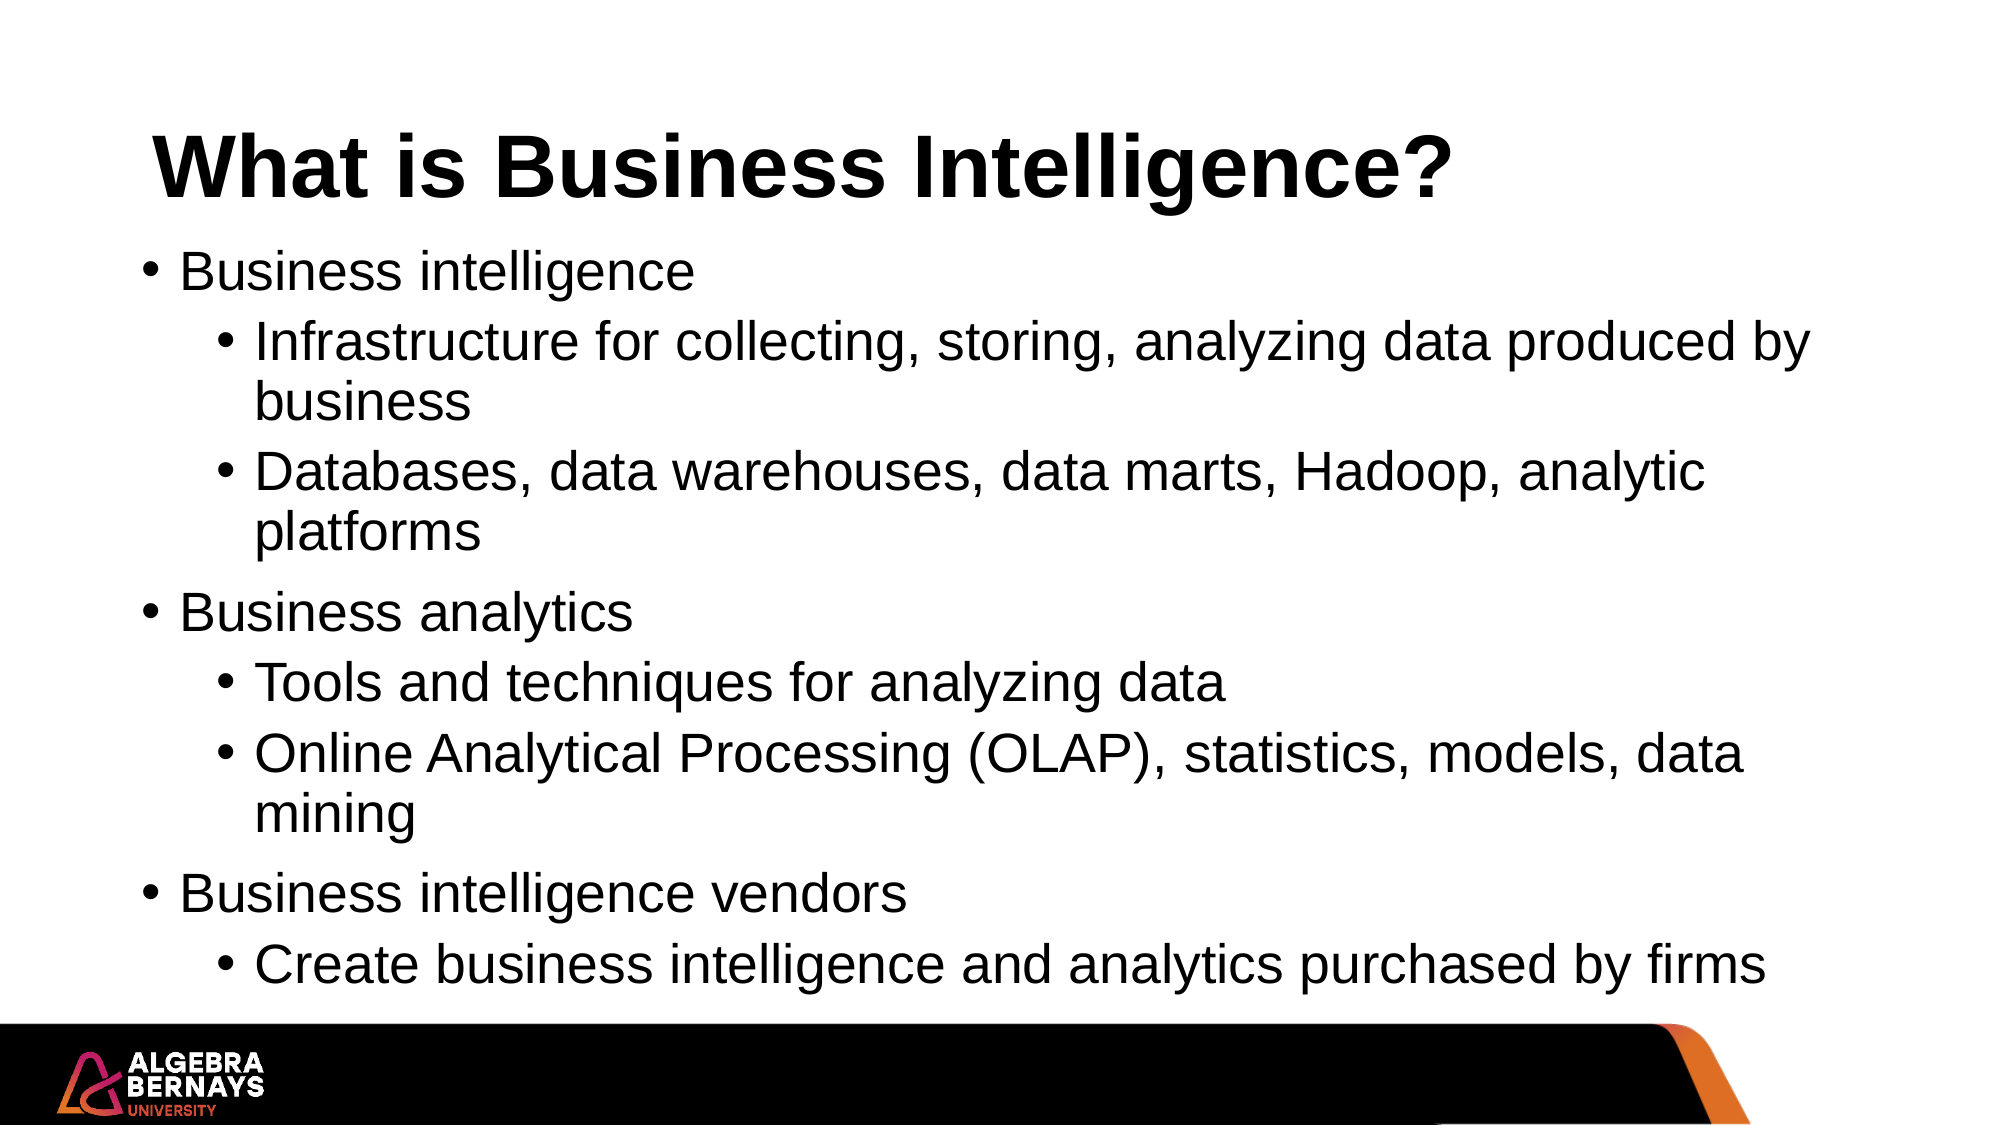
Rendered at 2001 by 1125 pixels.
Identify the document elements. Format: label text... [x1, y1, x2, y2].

picture [0, 1023, 1958, 1125]
list Business intelligence Infrastructure for collecting, storing, analyzing data produced by business Databases, data warehouses, data marts, Hadoop, analytic platforms Business analytics Tools and techniques for analyzing data Online Analytical Processing (OLAP), statistics, models, data mining Business intelligence vendors Create business intelligence and analytics purchased by firms [126, 234, 1852, 1003]
title What is Business Intelligence? [137, 67, 1863, 271]
